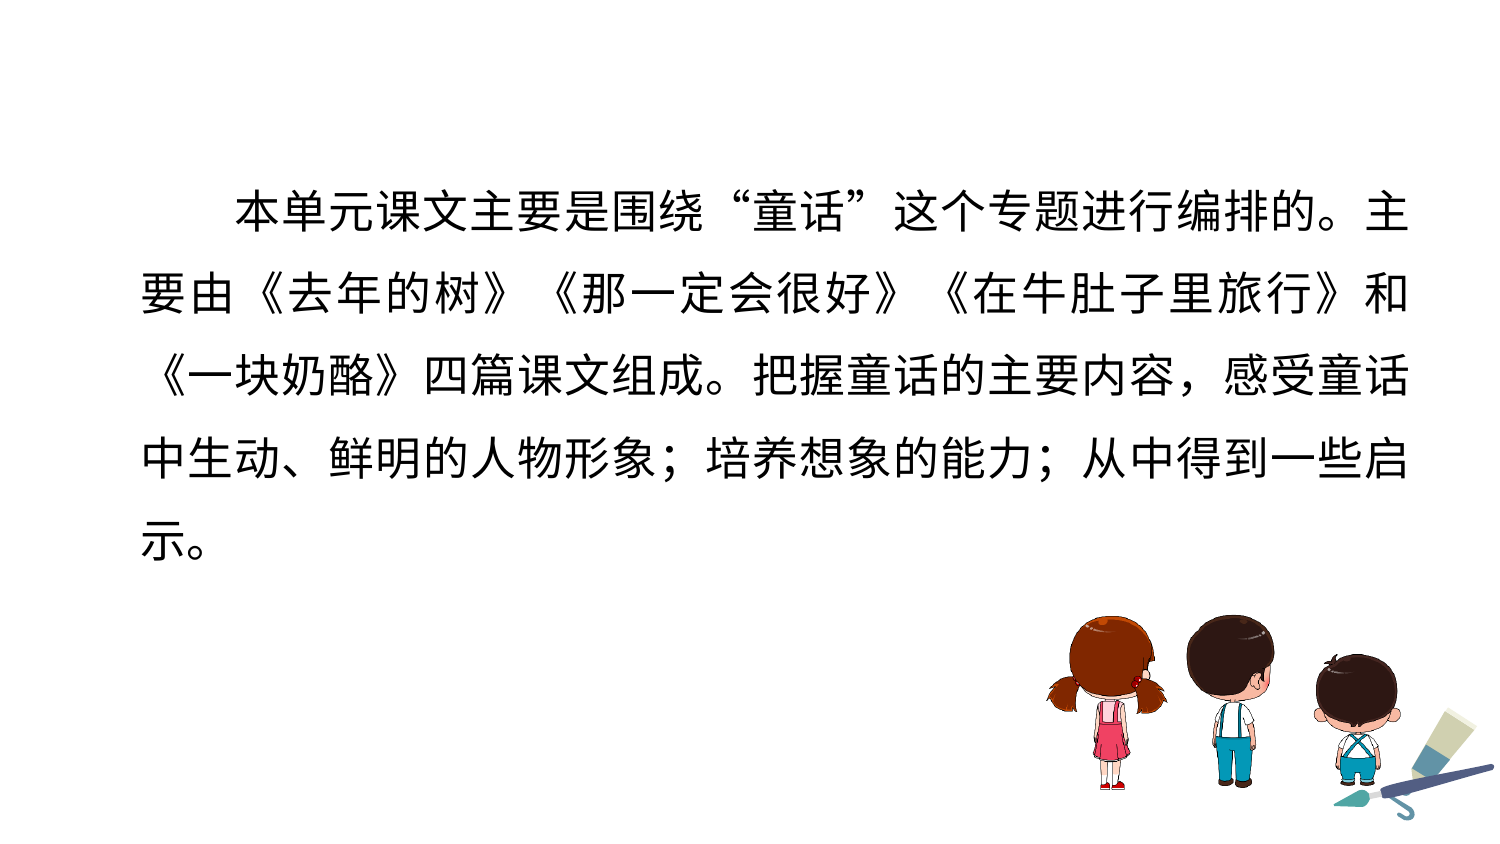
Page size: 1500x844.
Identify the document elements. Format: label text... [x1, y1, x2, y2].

text_box 本单元课文主要是围绕“童话”这个专题进行编排的。主要由《去年的树》《那一定会很好》《在牛肚子里旅行》和《一块奶酪》四篇课文组成。把握童话的主要内容，感受童话中生动、鲜明的人物形象；培养想象的能力；从中得到一些启示。 [79, 147, 1427, 575]
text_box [1358, 708, 1481, 844]
picture [1031, 588, 1427, 831]
